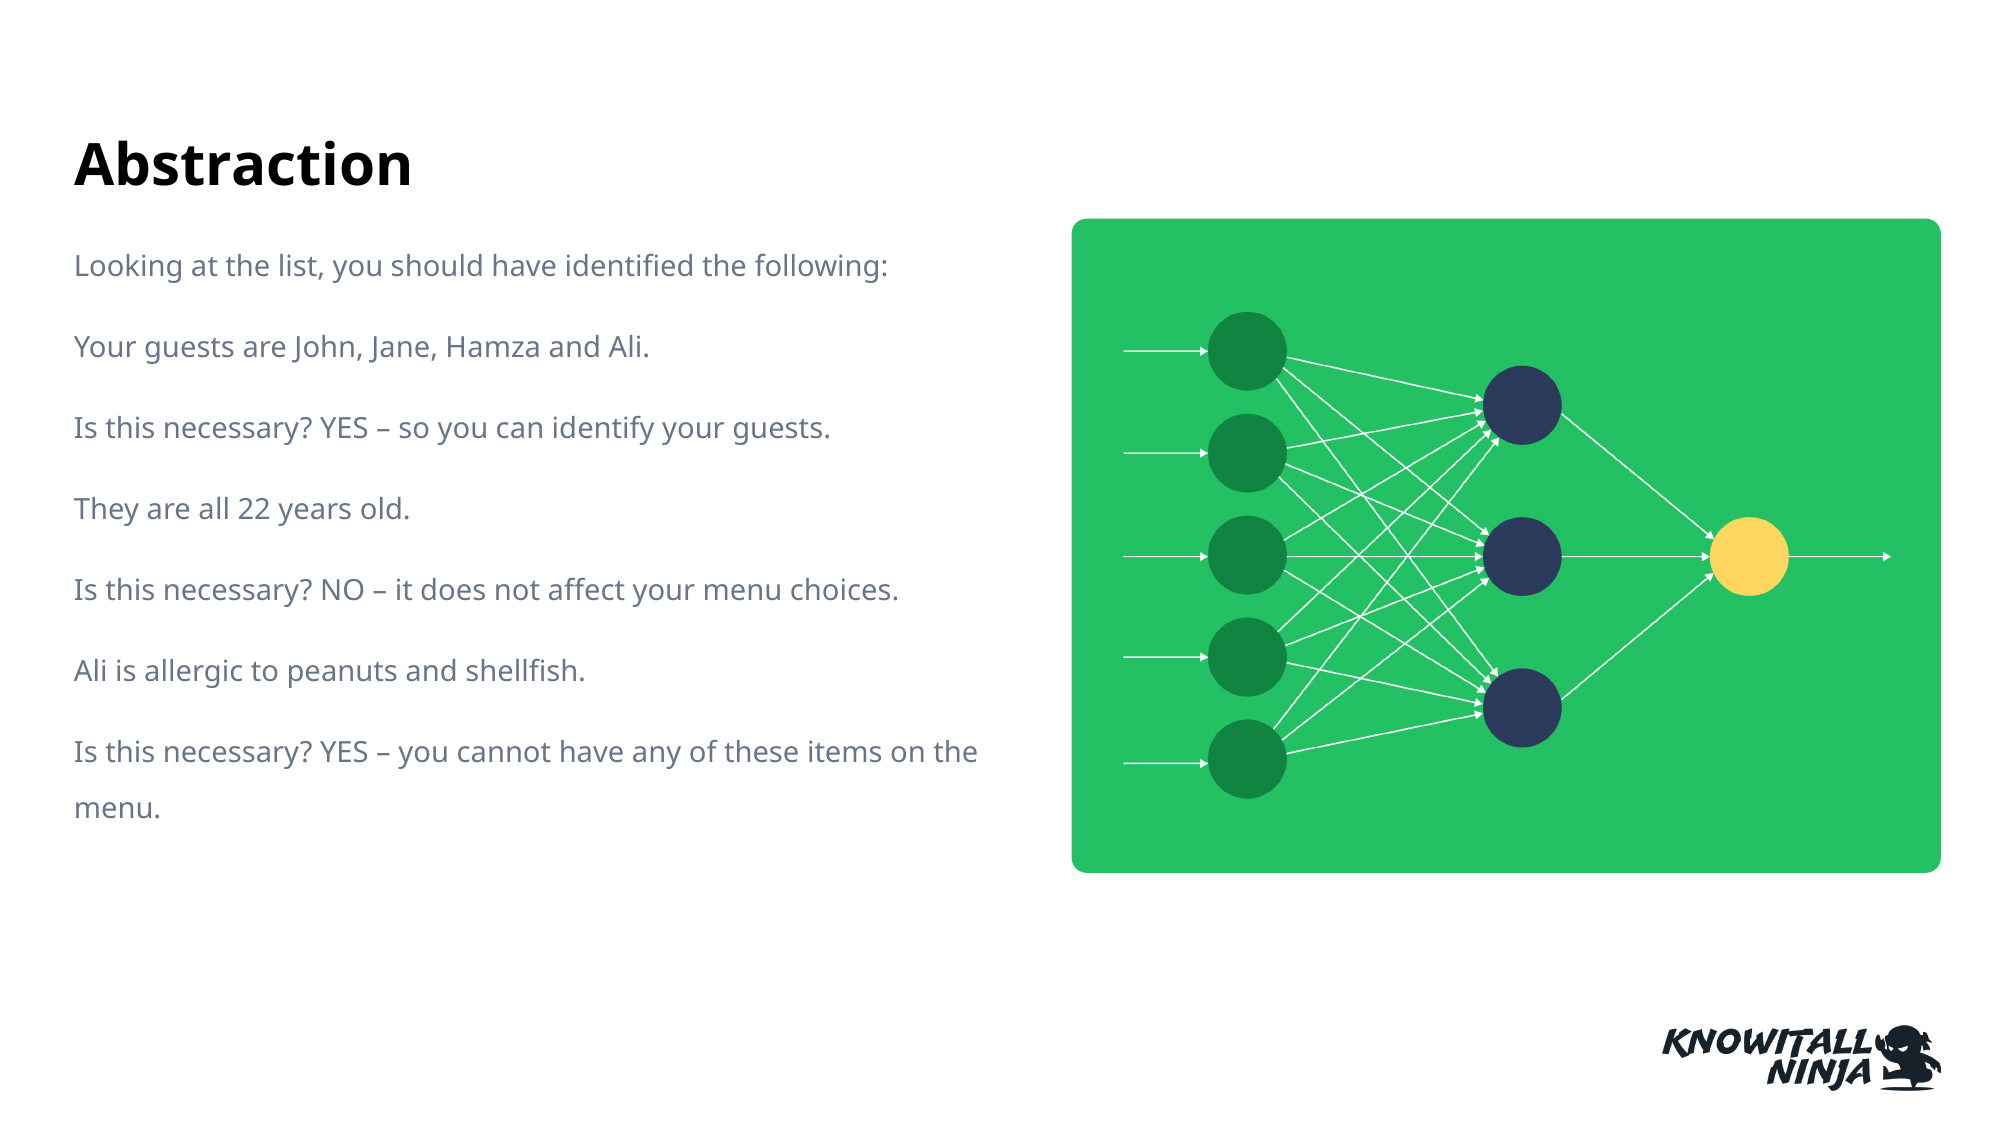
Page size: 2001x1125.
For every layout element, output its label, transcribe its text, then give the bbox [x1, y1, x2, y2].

picture [1071, 218, 1942, 874]
picture [1662, 1025, 1941, 1091]
title Abstraction [59, 117, 1000, 206]
list Looking at the list, you should have identified the following: Your guests are John, Jane, Hamza and Ali. Is this necessary? YES – so you can identify your guests. They are all 22 years old. Is this necessary? NO – it does not affect your menu choices. Ali is allergic to peanuts and shellfish. Is this necessary? YES – you cannot have any of these items on the menu. [59, 218, 1000, 1091]
